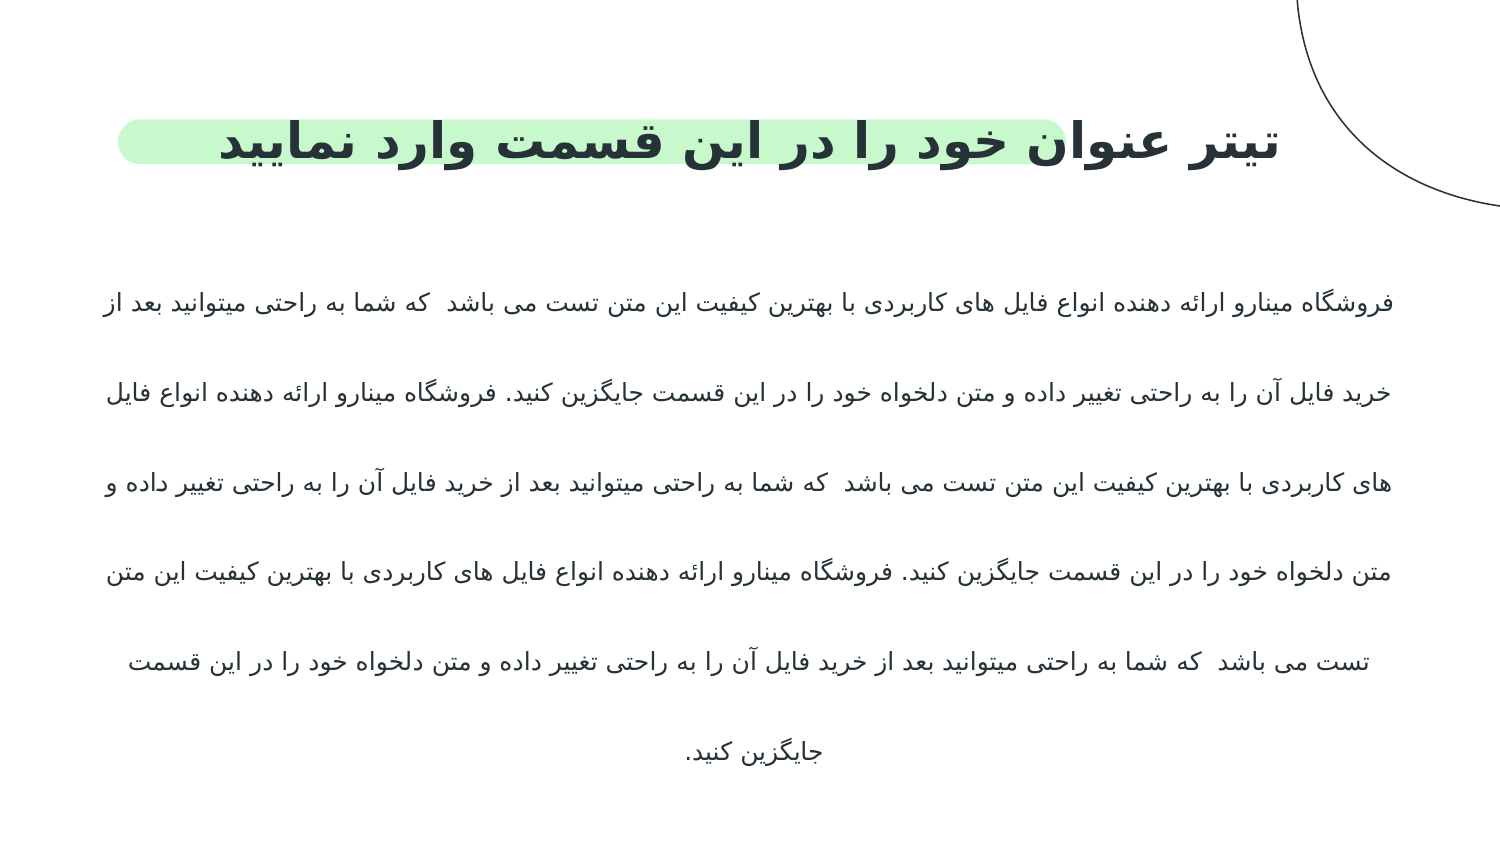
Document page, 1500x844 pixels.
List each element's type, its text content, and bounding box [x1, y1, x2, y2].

text_box فروشگاه مینارو ارائه دهنده انواع فایل های کاربردی با بهترین کیفیت این متن تست می باشد که شما به راحتی میتوانید بعد از خرید فایل آن را به راحتی تغییر داده و متن دلخواه خود را در این قسمت جایگزین کنید. فروشگاه مینارو ارائه دهنده انواع فایل های کاربردی با بهترین کیفیت این متن تست می باشد که شما به راحتی میتوانید بعد از خرید فایل آن را به راحتی تغییر داده و متن دلخواه خود را در این قسمت جایگزین کنید. فروشگاه مینارو ارائه دهنده انواع فایل های کاربردی با بهترین کیفیت این متن تست می باشد که شما به راحتی میتوانید بعد از خرید فایل آن را به راحتی تغییر داده و متن دلخواه خود را در این قسمت جایگزین کنید. [85, 219, 1415, 773]
text_box تیتر عنوان خود را در این قسمت وارد نمایید [124, 71, 1376, 177]
